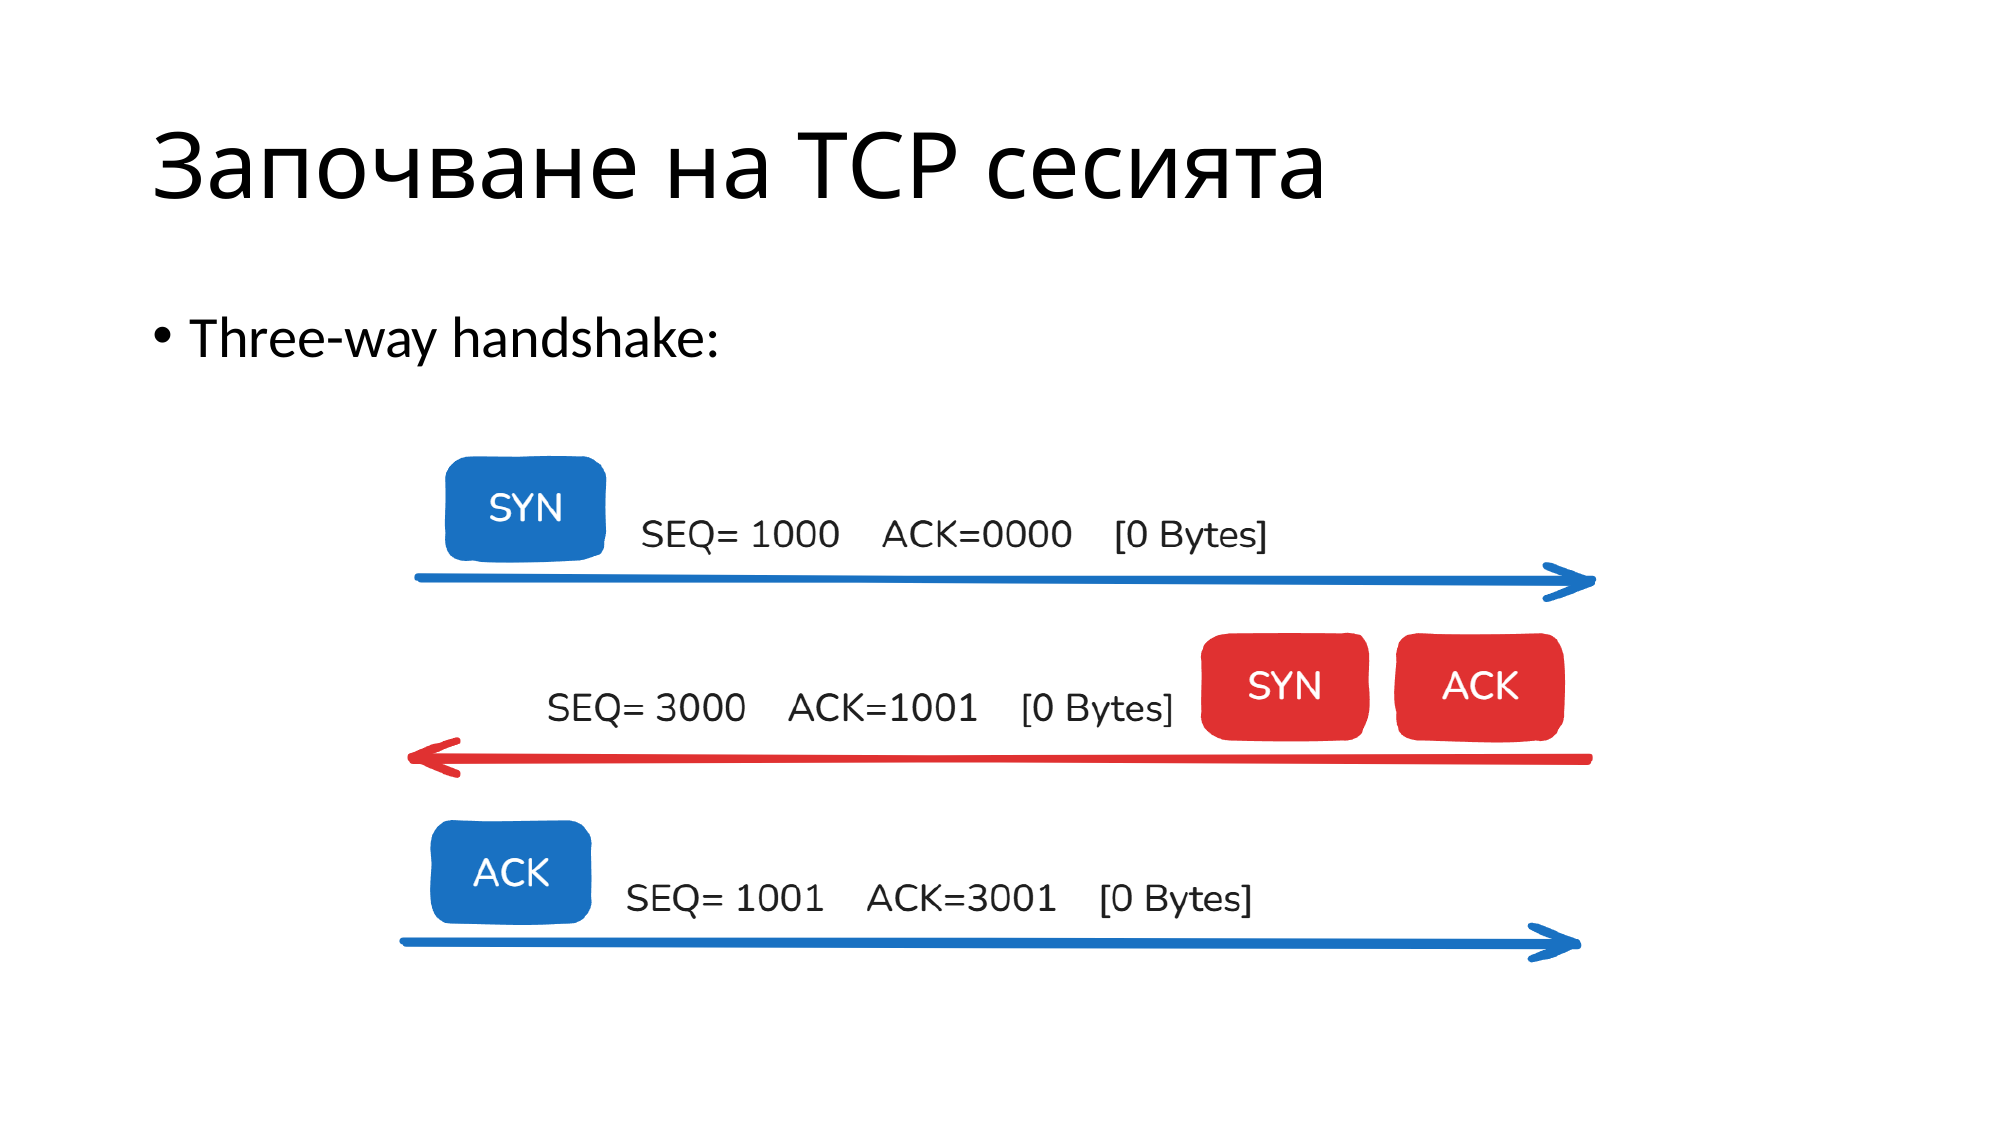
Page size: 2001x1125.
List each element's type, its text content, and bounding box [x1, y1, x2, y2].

list Three-way handshake: [137, 299, 1863, 1014]
picture [372, 418, 1628, 1014]
title Започване на TCP сесията [137, 59, 1863, 278]
